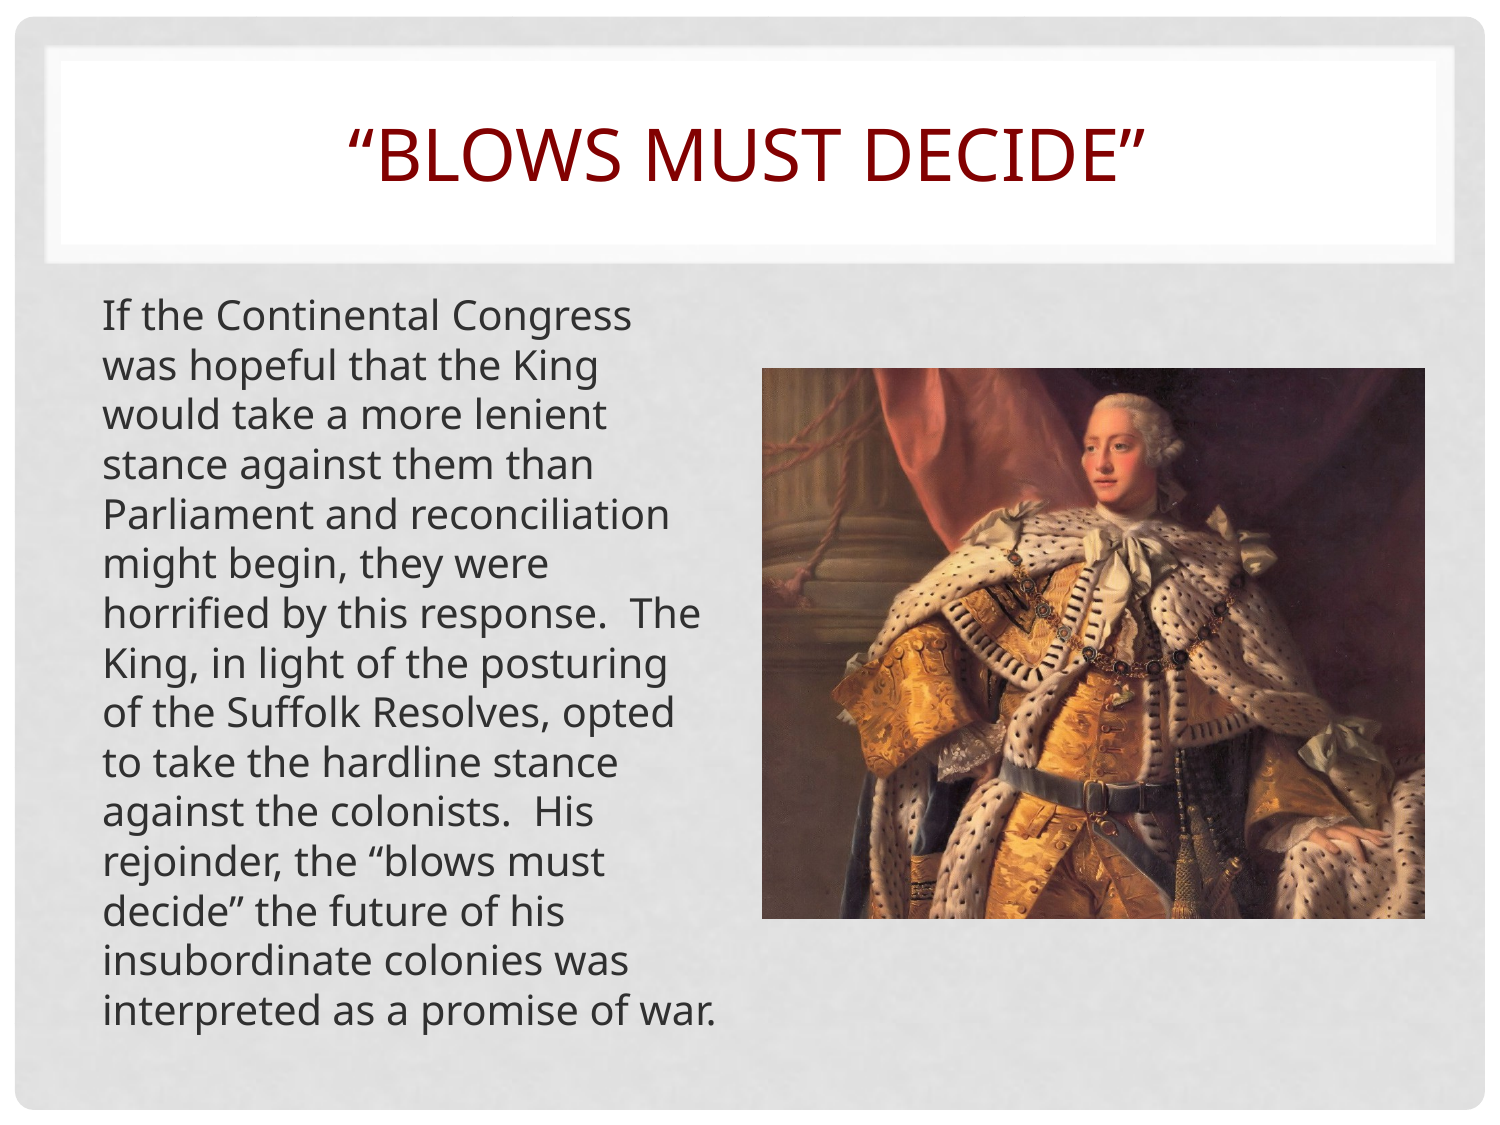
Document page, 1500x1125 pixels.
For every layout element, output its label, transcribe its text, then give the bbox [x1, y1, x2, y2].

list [762, 368, 1426, 919]
list If the Continental Congress was hopeful that the King would take a more lenient stance against them than Parliament and reconciliation might begin, they were horrified by this response. The King, in light of the posturing of the Suffolk Resolves, opted to take the hardline stance against the colonists. His rejoinder, the “blows must decide” the future of his insubordinate colonies was interpreted as a promise of war. [69, 281, 733, 1063]
title “Blows Must Decide” [69, 66, 1425, 238]
